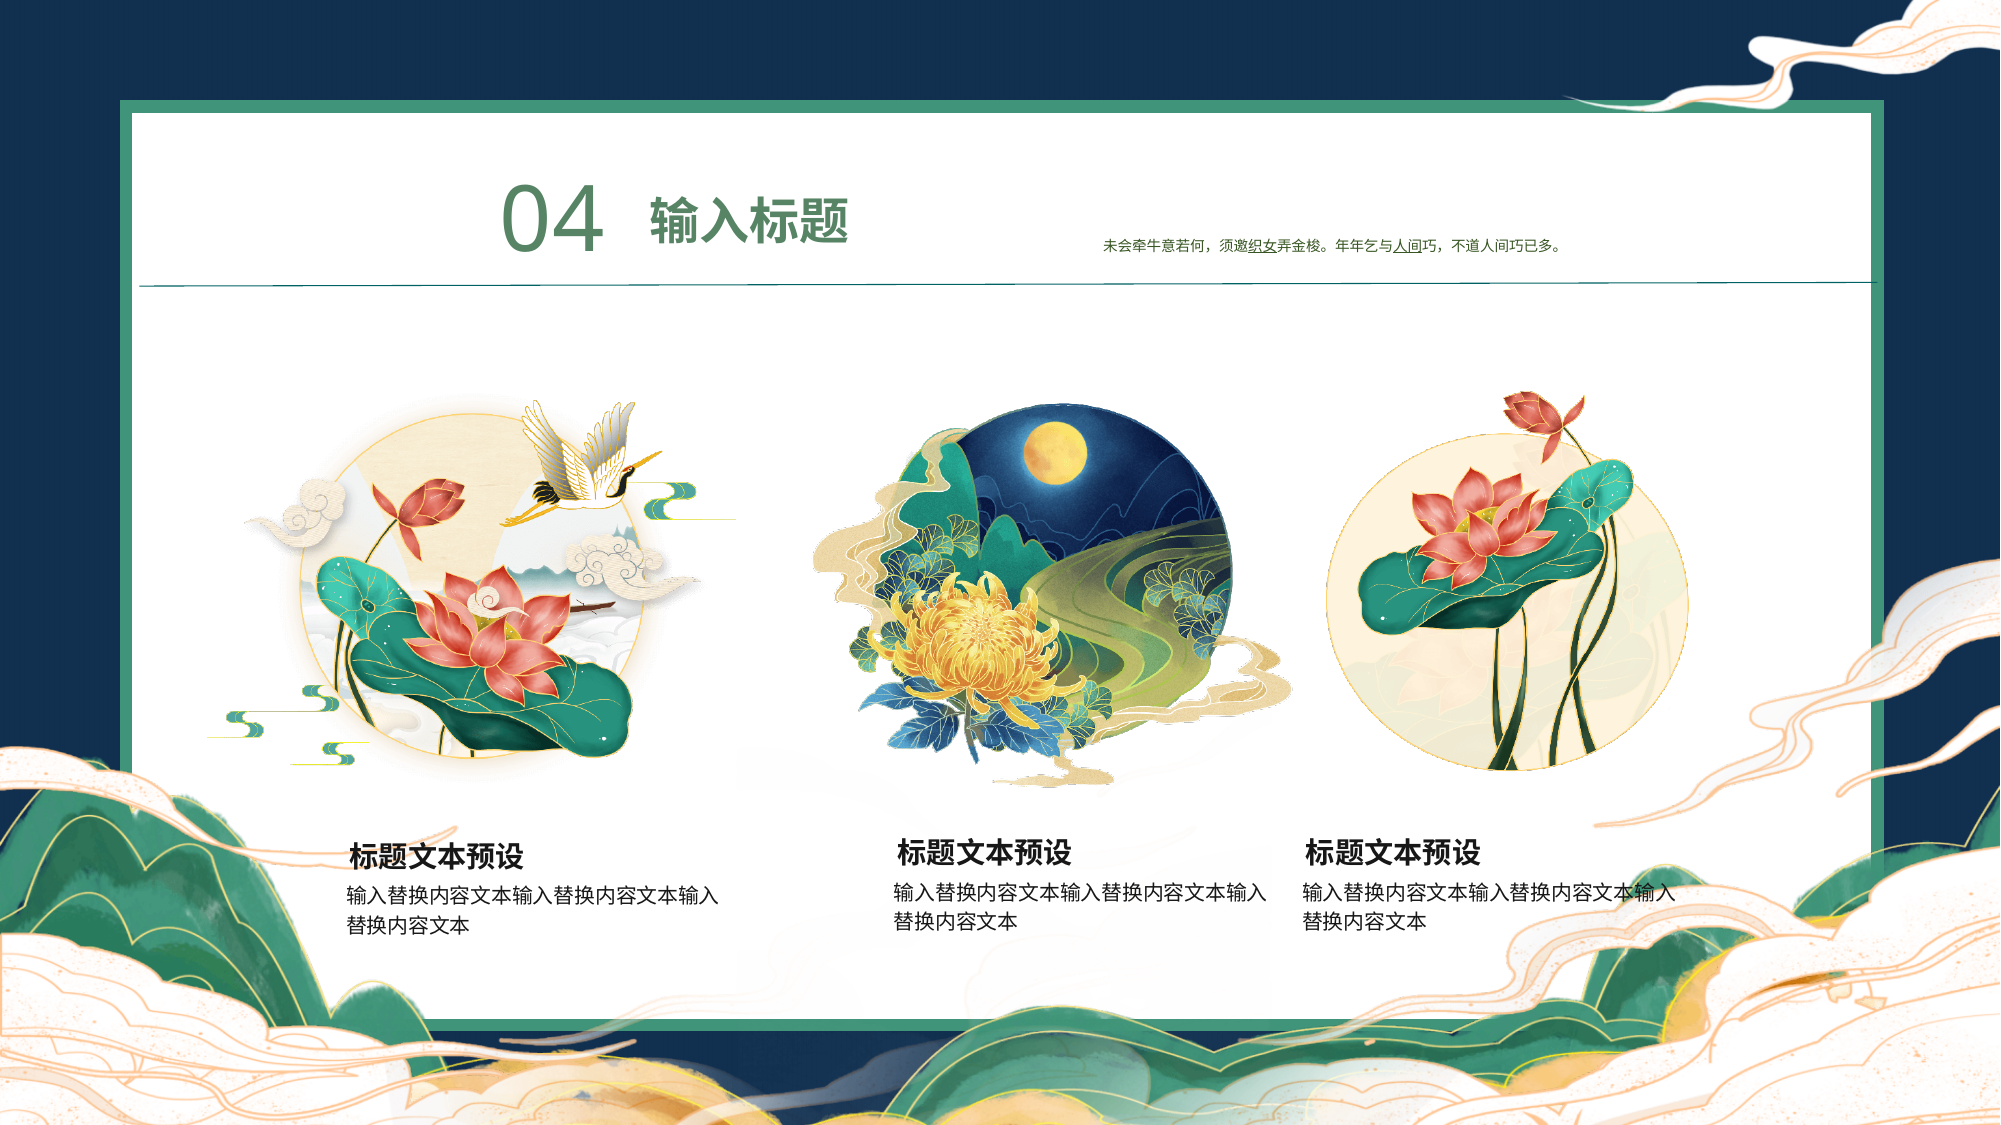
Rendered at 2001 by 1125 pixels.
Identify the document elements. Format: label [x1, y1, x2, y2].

text_box [334, 873, 1689, 940]
text_box [0, 0, 2000, 1125]
text_box [139, 152, 1878, 287]
text_box [201, 312, 1714, 873]
